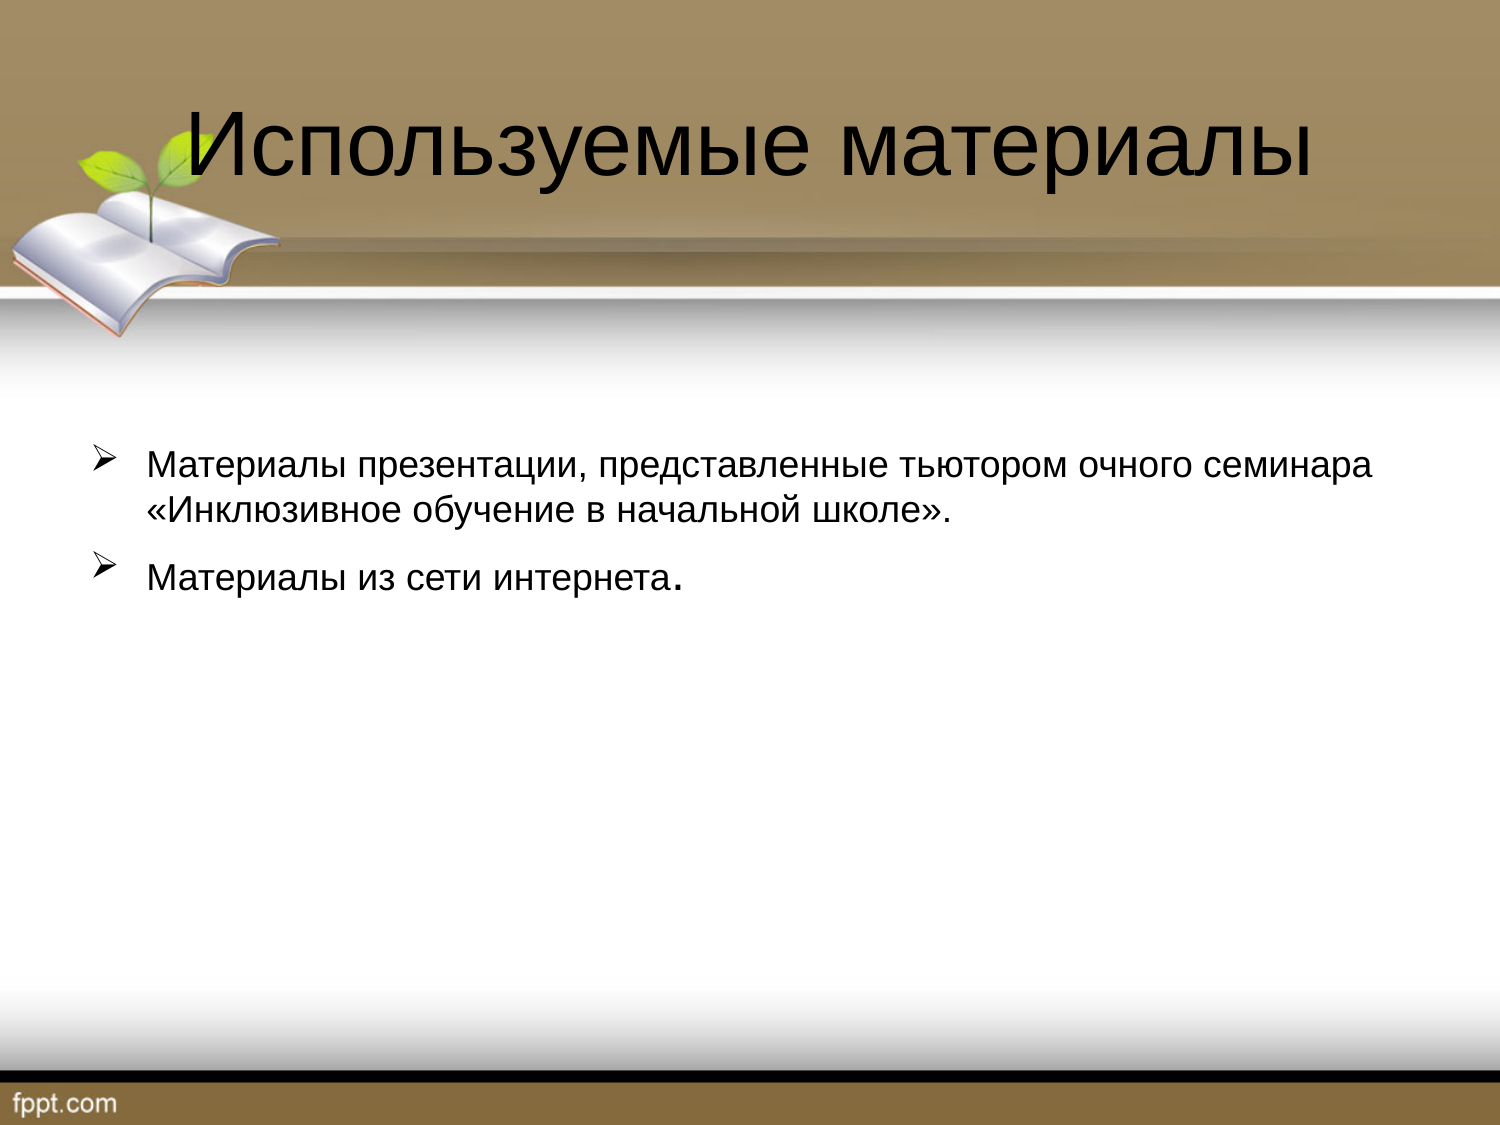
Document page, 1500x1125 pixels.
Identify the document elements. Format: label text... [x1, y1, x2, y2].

title Используемые материалы [74, 44, 1426, 233]
list Материалы презентации, представленные тьютором очного семинара «Инклюзивное обучение в начальной школе». Материалы из сети интернета. [74, 432, 1426, 1058]
picture [0, 0, 1500, 1125]
